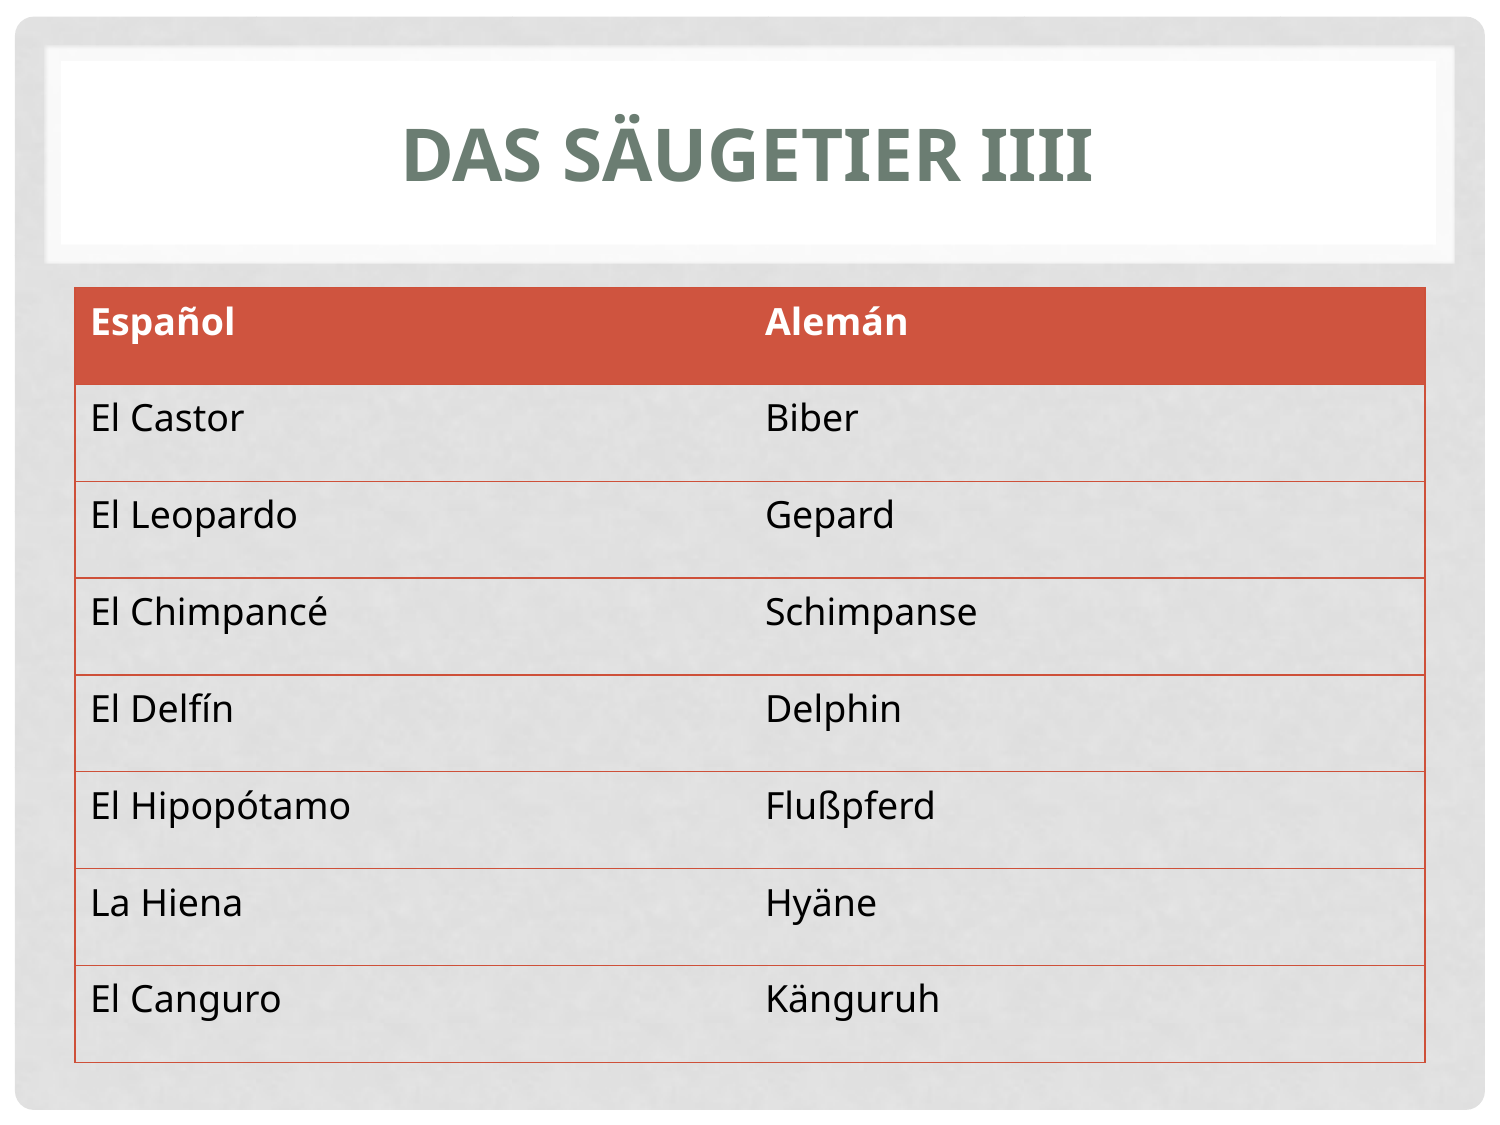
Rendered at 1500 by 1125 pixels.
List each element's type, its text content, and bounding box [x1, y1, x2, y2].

table_cell La Hiena [76, 869, 750, 965]
table_cell El Canguro [76, 966, 750, 1062]
table_cell Känguruh [750, 966, 1424, 1062]
table_header Alemán [750, 288, 1424, 384]
table_cell El Chimpancé [76, 579, 750, 674]
table_cell Schimpanse [750, 579, 1424, 674]
table_cell Hyäne [750, 869, 1424, 965]
table_header Español [76, 288, 750, 384]
table_cell El Castor [76, 385, 750, 481]
table_cell El Hipopótamo [76, 772, 750, 868]
table_cell Delphin [750, 676, 1424, 771]
table_cell Gepard [750, 482, 1424, 577]
table_cell El Leopardo [76, 482, 750, 577]
table_cell Flußpferd [750, 772, 1424, 868]
table_cell El Delfín [76, 676, 750, 771]
title das Säugetier IIII [69, 66, 1425, 238]
table_cell Biber [750, 385, 1424, 481]
